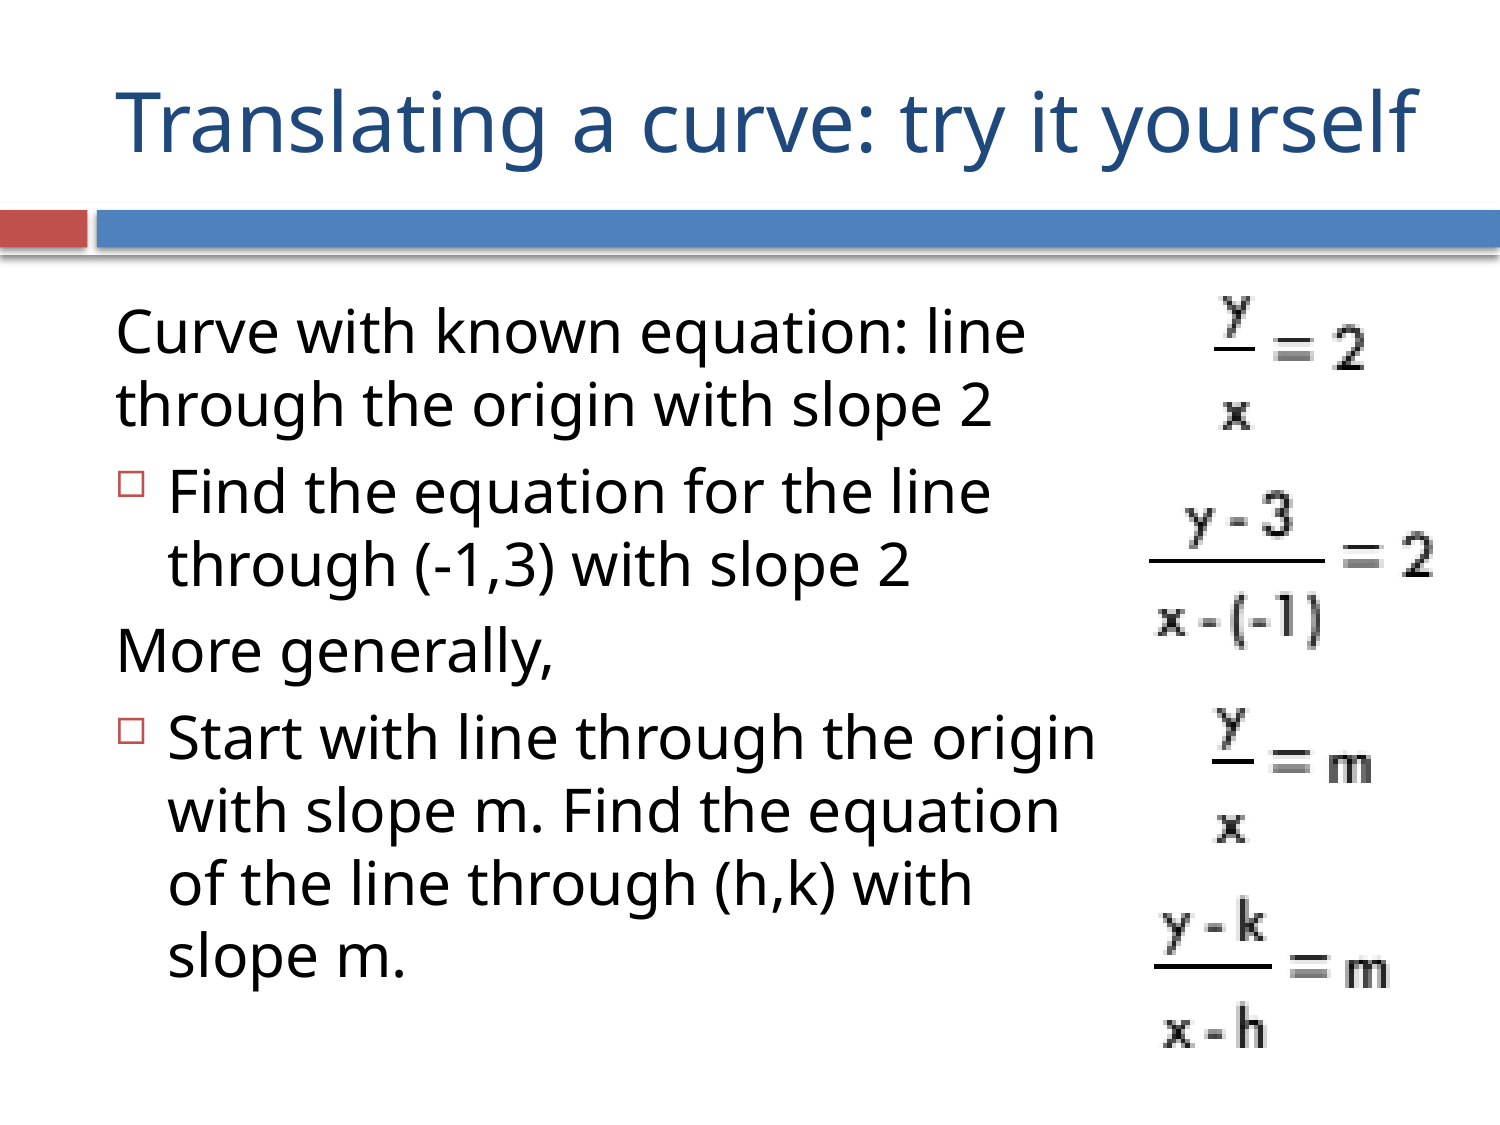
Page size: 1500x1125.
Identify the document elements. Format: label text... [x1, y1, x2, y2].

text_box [1199, 669, 1376, 854]
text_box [1204, 240, 1370, 441]
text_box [1144, 858, 1392, 1058]
title Translating a curve: try it yourself [100, 37, 1438, 200]
list Curve with known equation: line through the origin with slope 2 Find the equation for the line through (-1,3) with slope 2 More generally, Start with line through the origin with slope m. Find the equation of the line through (h,k) with slope m. [100, 286, 1122, 1024]
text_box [1140, 448, 1435, 661]
